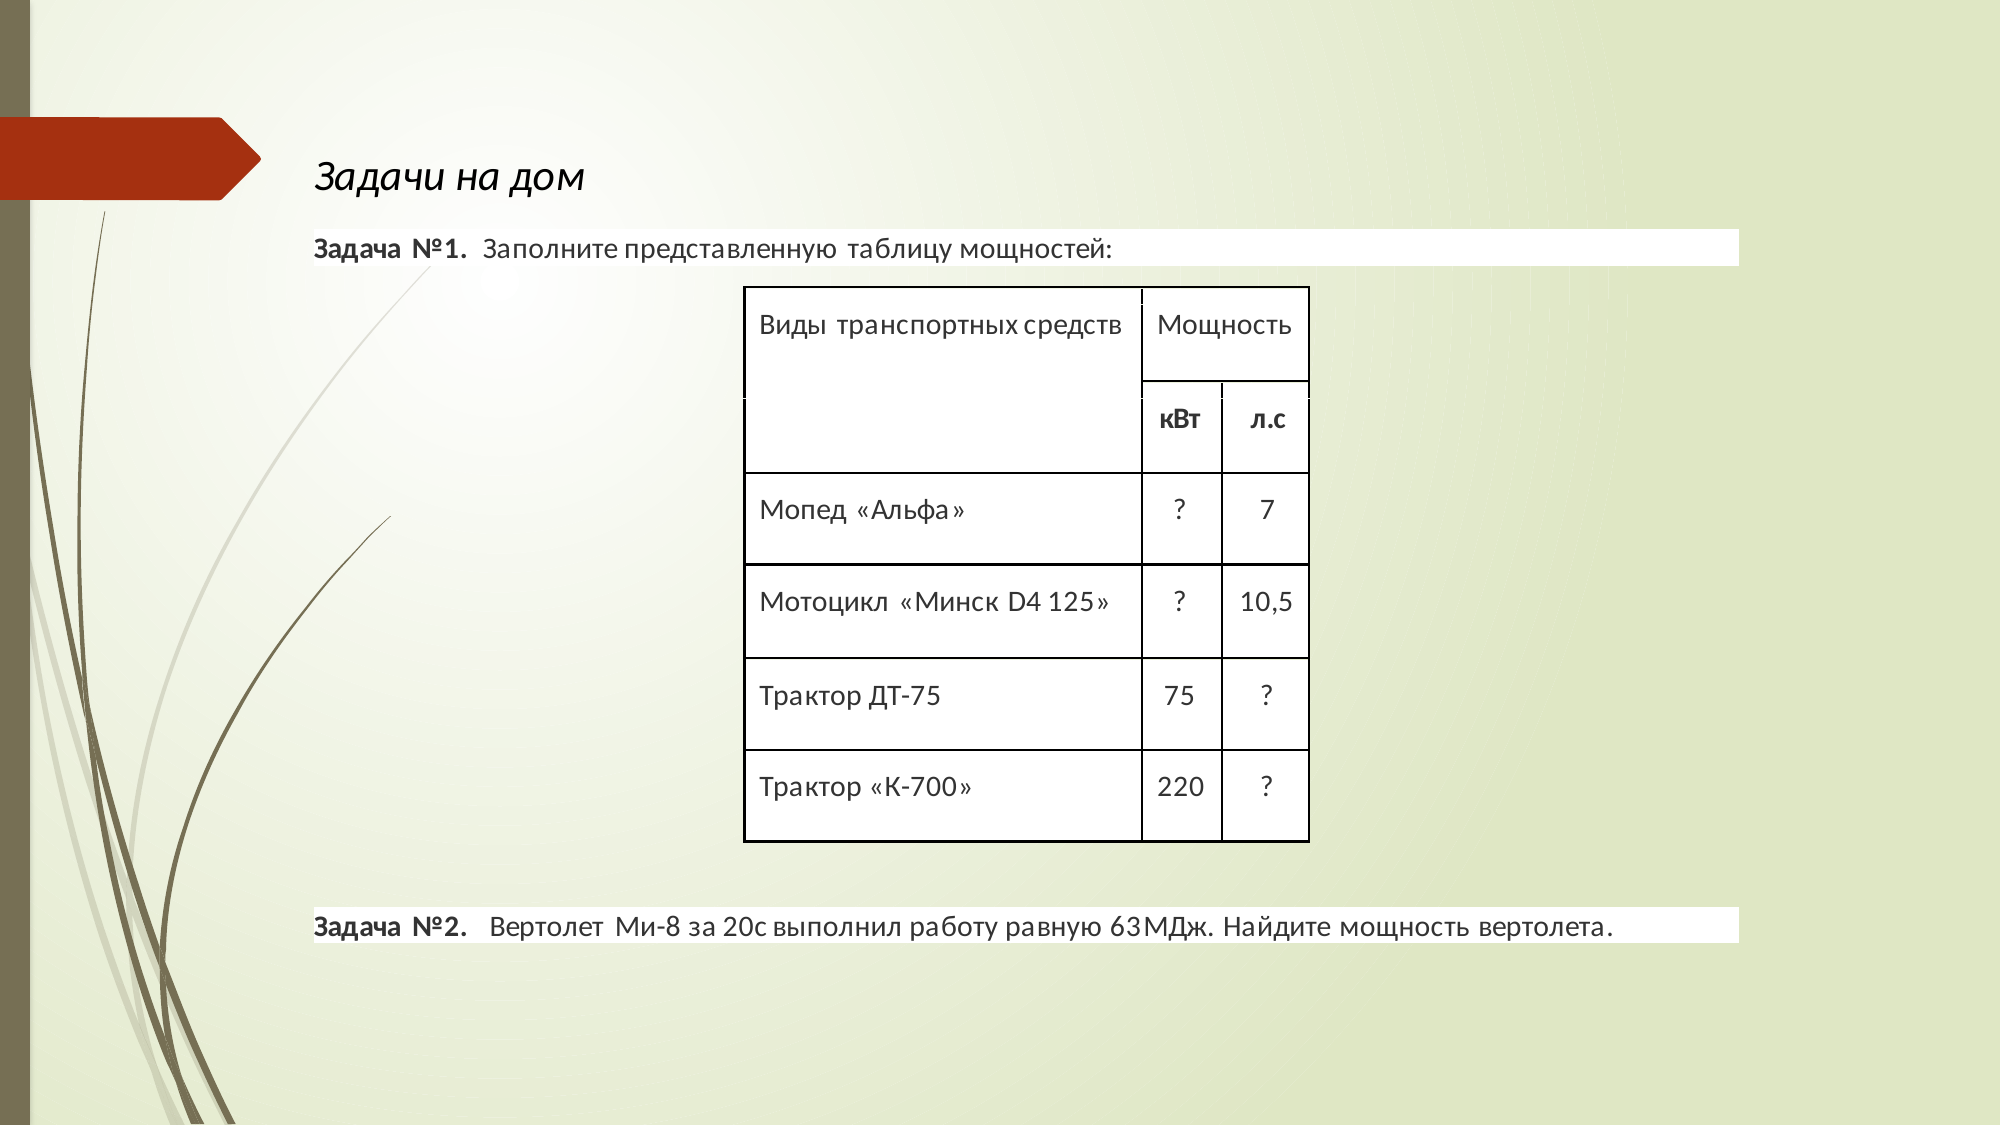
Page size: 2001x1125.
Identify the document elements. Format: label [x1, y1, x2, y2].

picture [313, 150, 1740, 1030]
